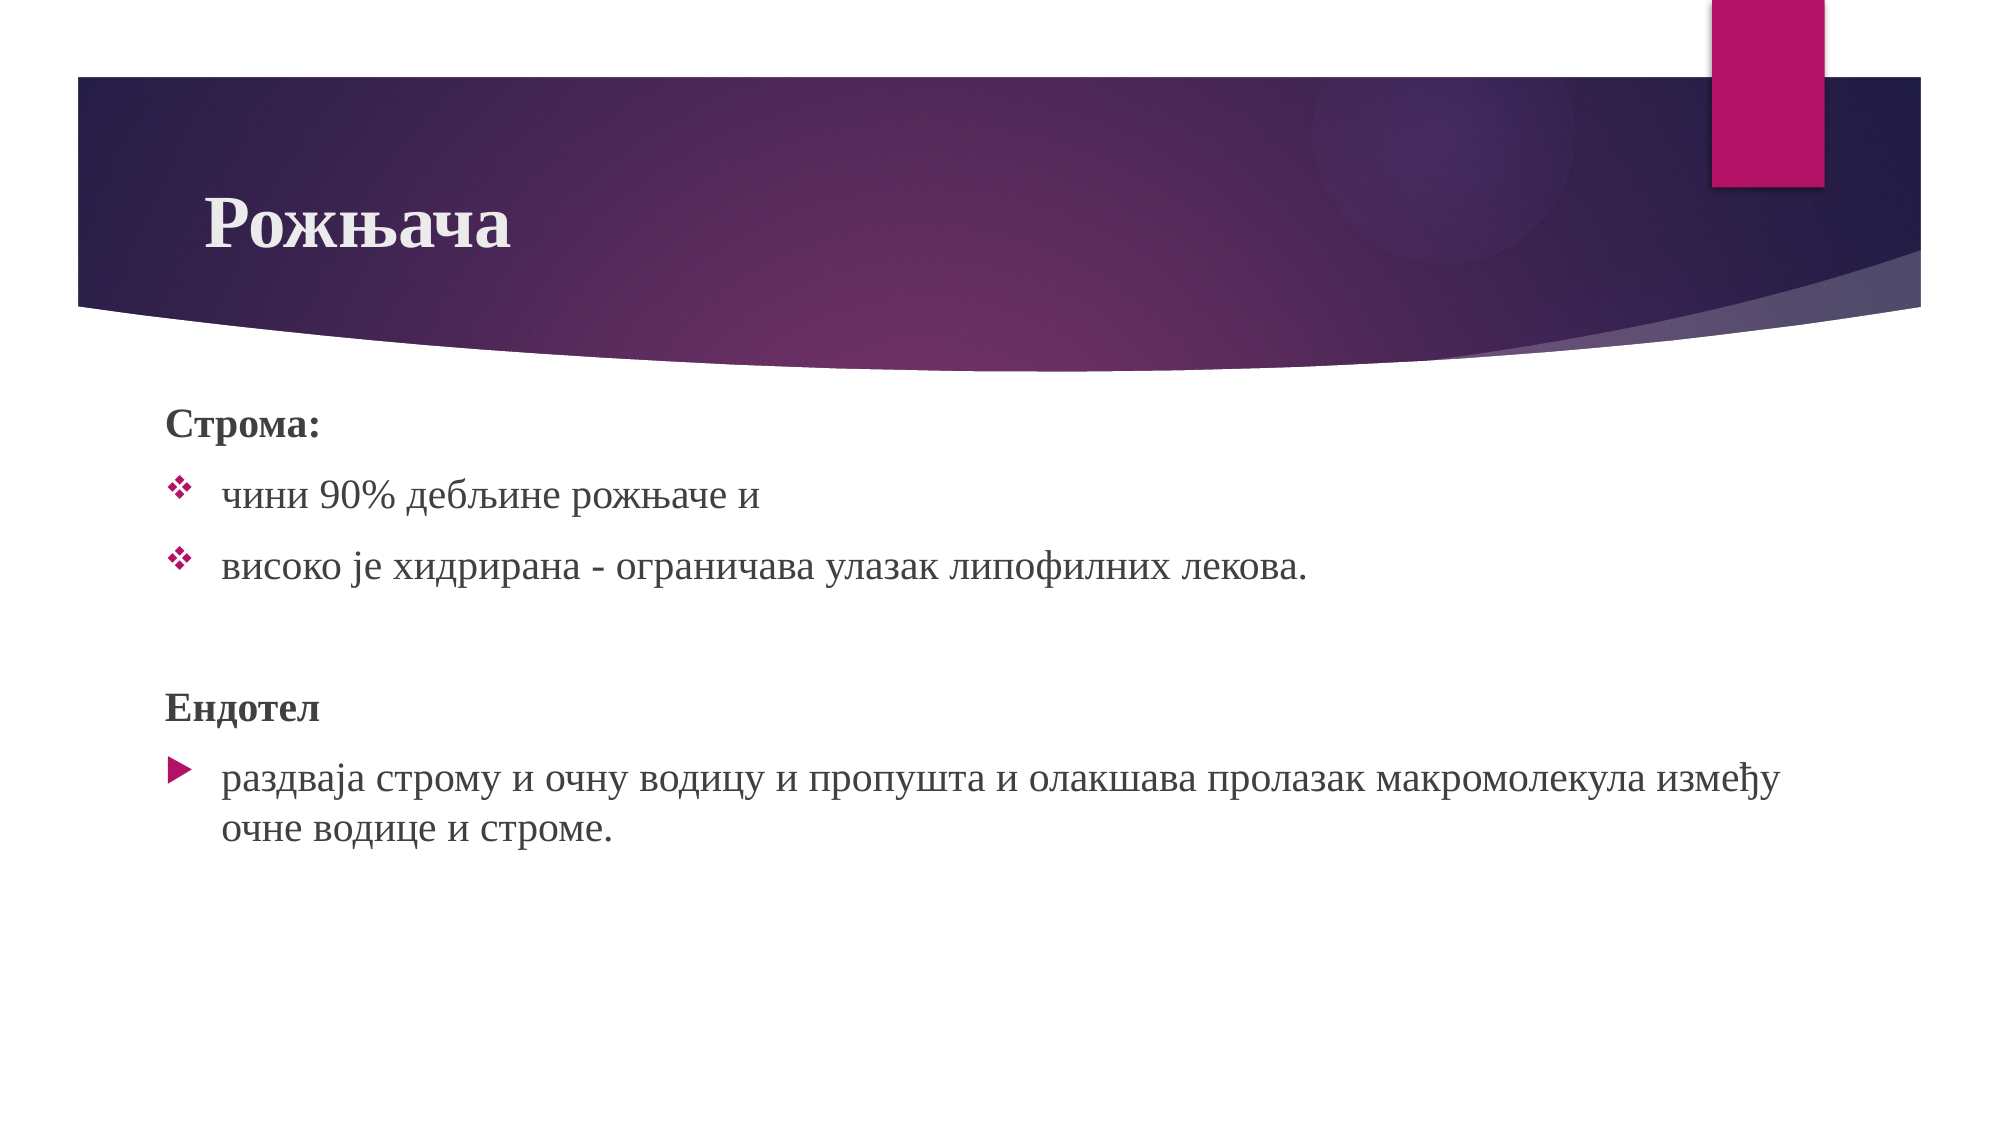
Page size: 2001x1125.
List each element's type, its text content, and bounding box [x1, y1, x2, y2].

title Рожњача [189, 159, 1627, 276]
list Строма: чини 90% дебљине рожњаче и високо је хидрирана - ограничава улазак липофилних лекова. Ендотел раздваја строму и очну водицу и пропушта и олакшава пролазак макромолекула између очне водице и строме. [149, 388, 1850, 950]
